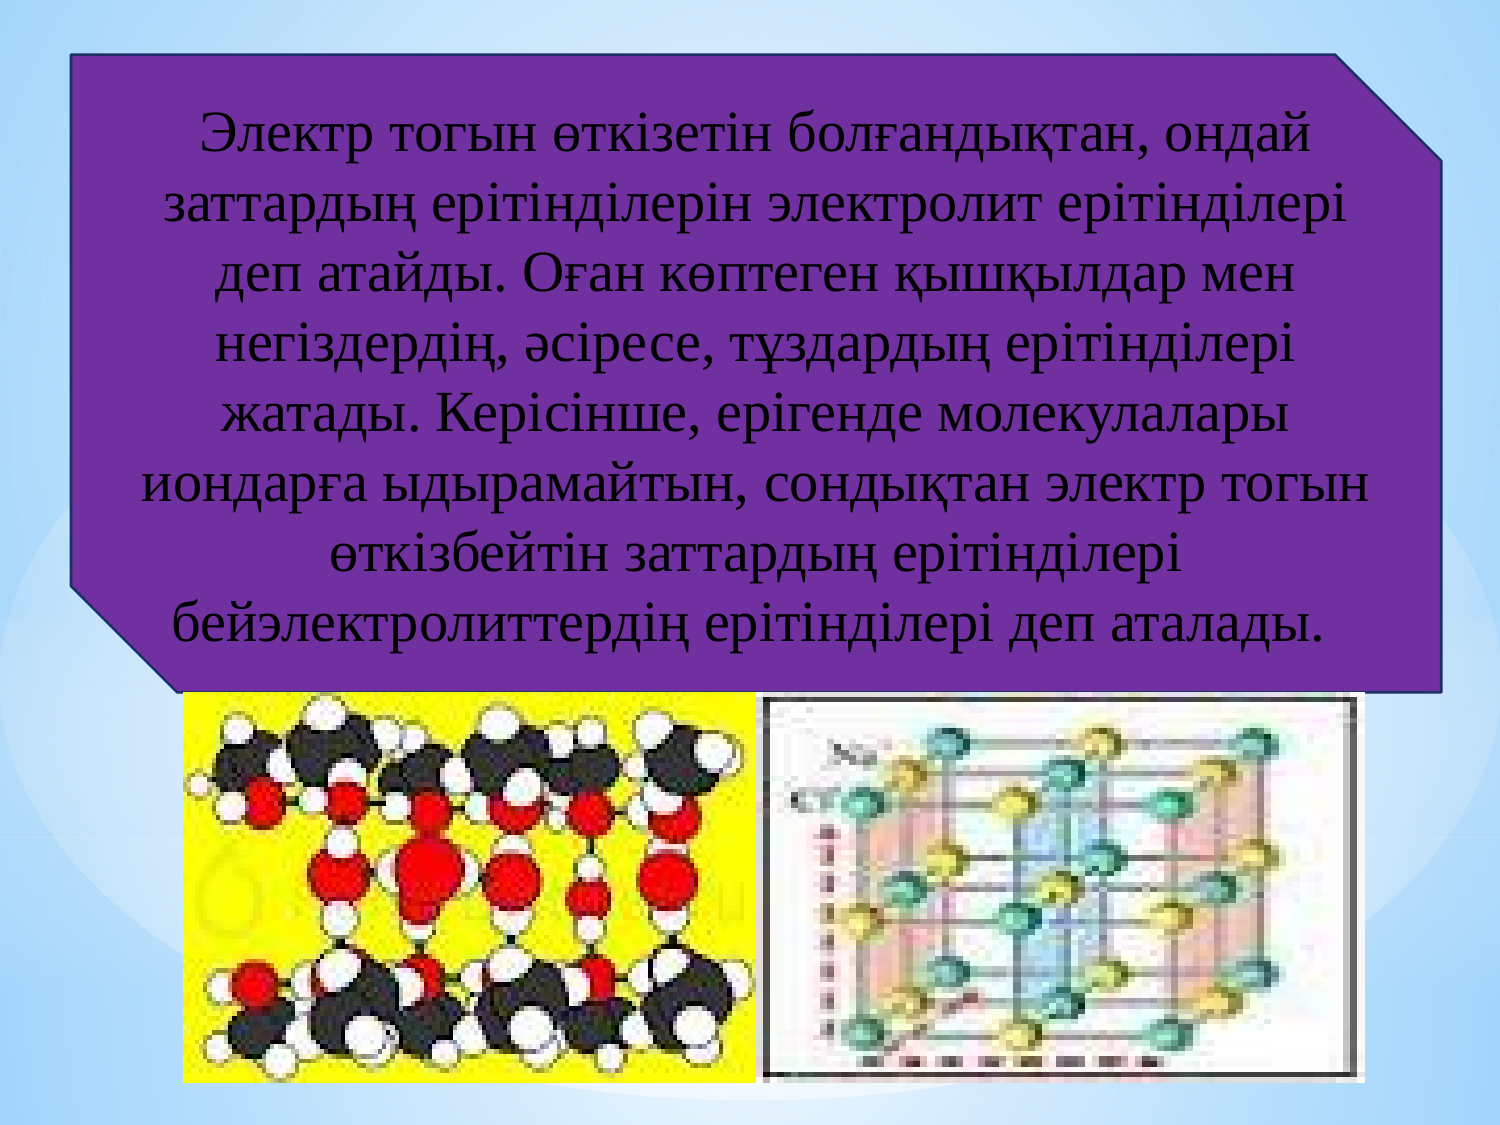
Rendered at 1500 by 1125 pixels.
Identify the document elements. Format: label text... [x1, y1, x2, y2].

picture [182, 692, 1365, 1083]
text_box Электр тогын өткізетін болғандықтан, ондай заттардың ерітінділерін электролит ерітінділері деп атайды. Оған көптеген қышқылдар мен негіздердің, әсіресе, тұздардың ерітінділері жатады. Керісінше, ерігенде молекулалары иондарға ыдырамайтын, сондықтан электр тогын өткізбейтін заттардың ерітінділері бейэлектролиттердің ерітінділері деп аталады. [69, 53, 1443, 694]
